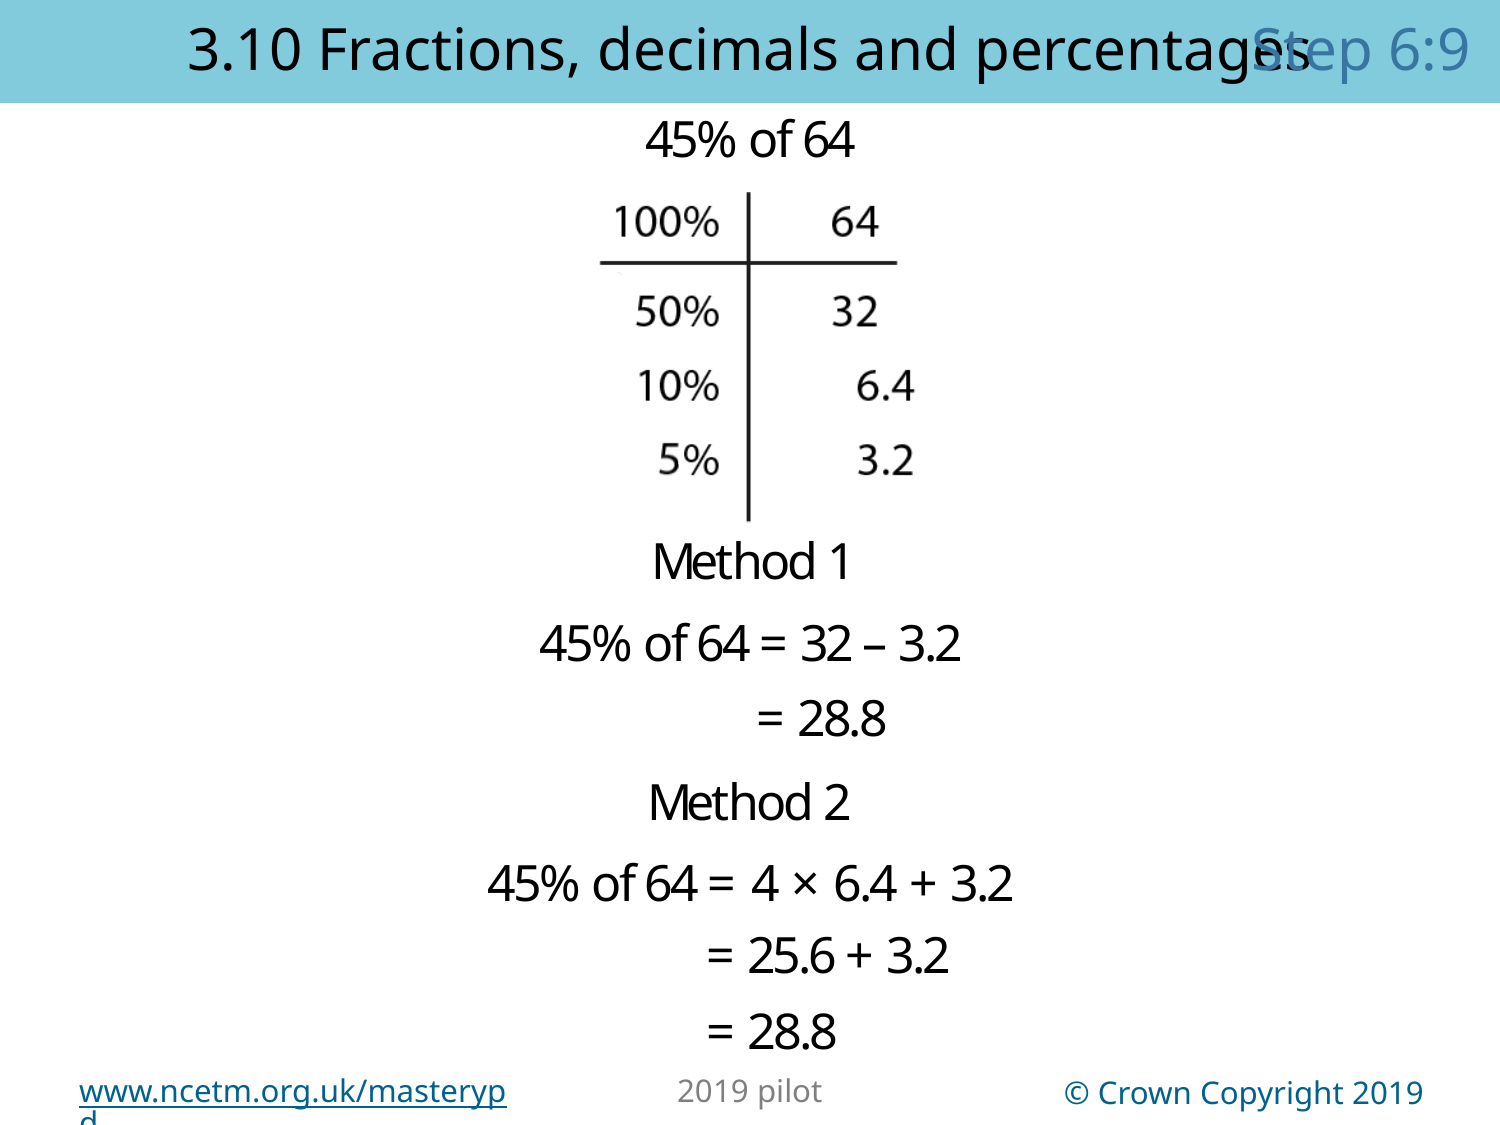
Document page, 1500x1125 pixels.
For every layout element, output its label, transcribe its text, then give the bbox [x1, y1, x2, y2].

picture [225, 192, 1274, 529]
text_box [641, 115, 859, 164]
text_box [704, 933, 951, 980]
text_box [704, 1010, 838, 1055]
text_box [755, 696, 889, 743]
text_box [484, 859, 1016, 908]
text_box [646, 780, 853, 827]
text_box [649, 539, 851, 586]
list Step 6:9 [0, 0, 1500, 104]
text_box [536, 620, 964, 668]
